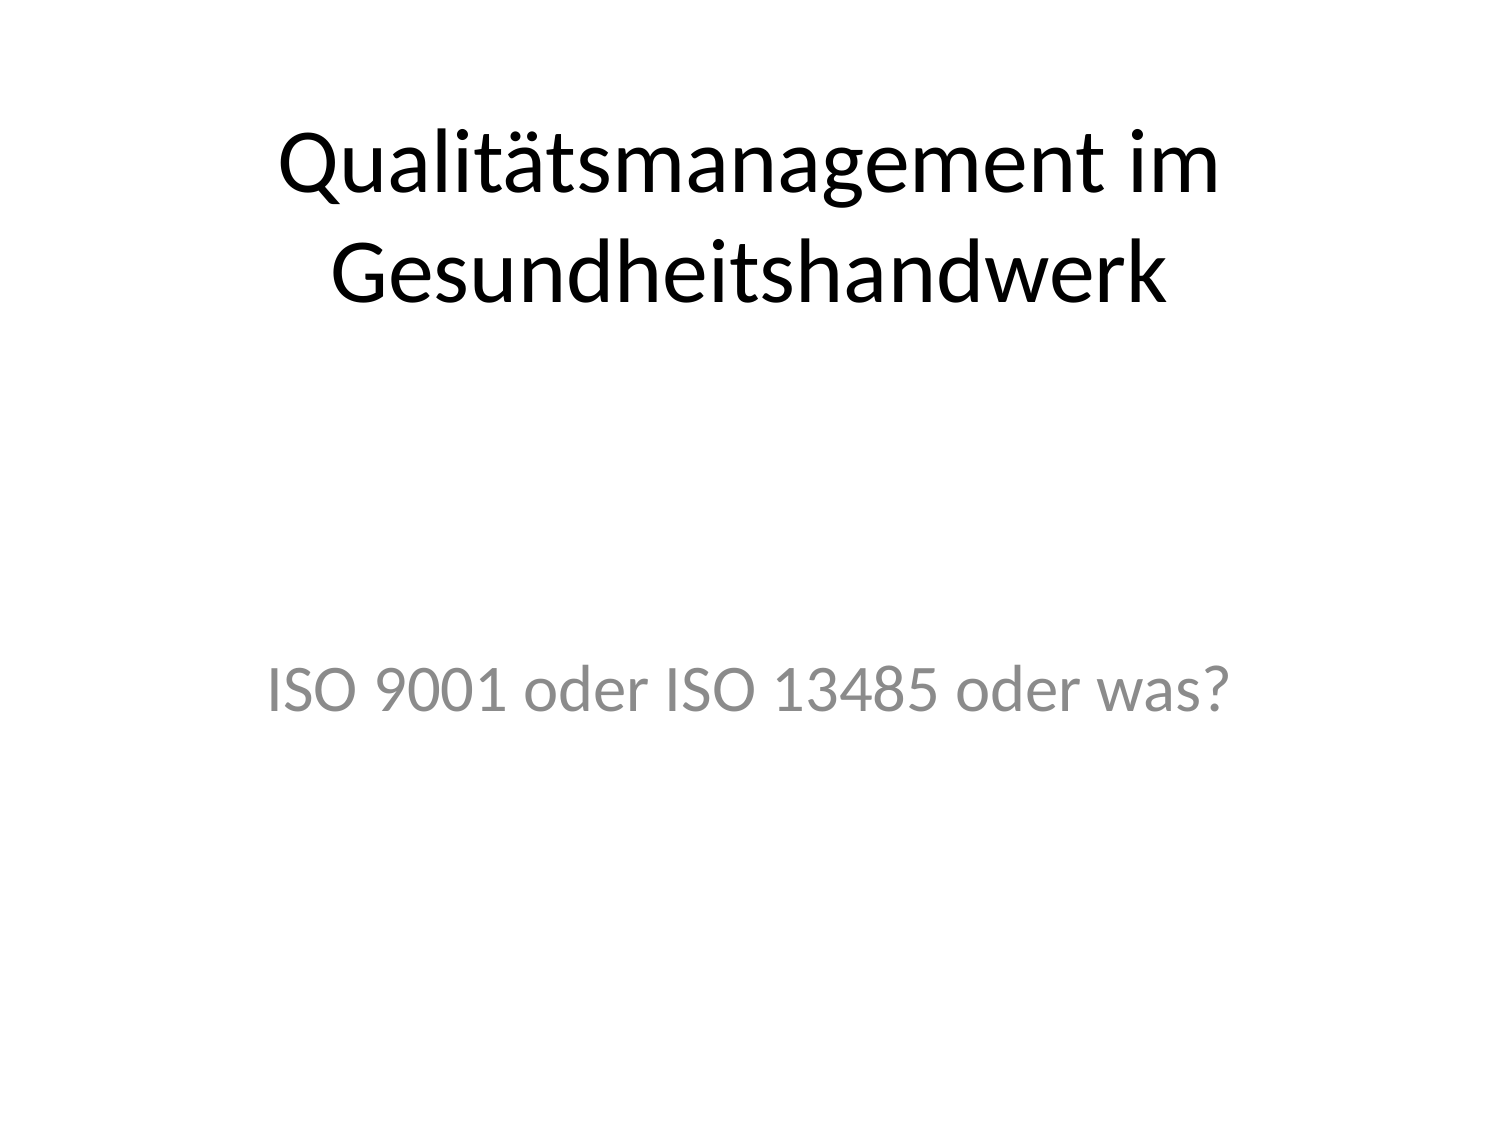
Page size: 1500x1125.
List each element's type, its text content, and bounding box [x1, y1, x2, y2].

title Qualitätsmanagement im Gesundheitshandwerk [112, 82, 1388, 340]
subtitle ISO 9001 oder ISO 13485 oder was? [225, 637, 1275, 925]
